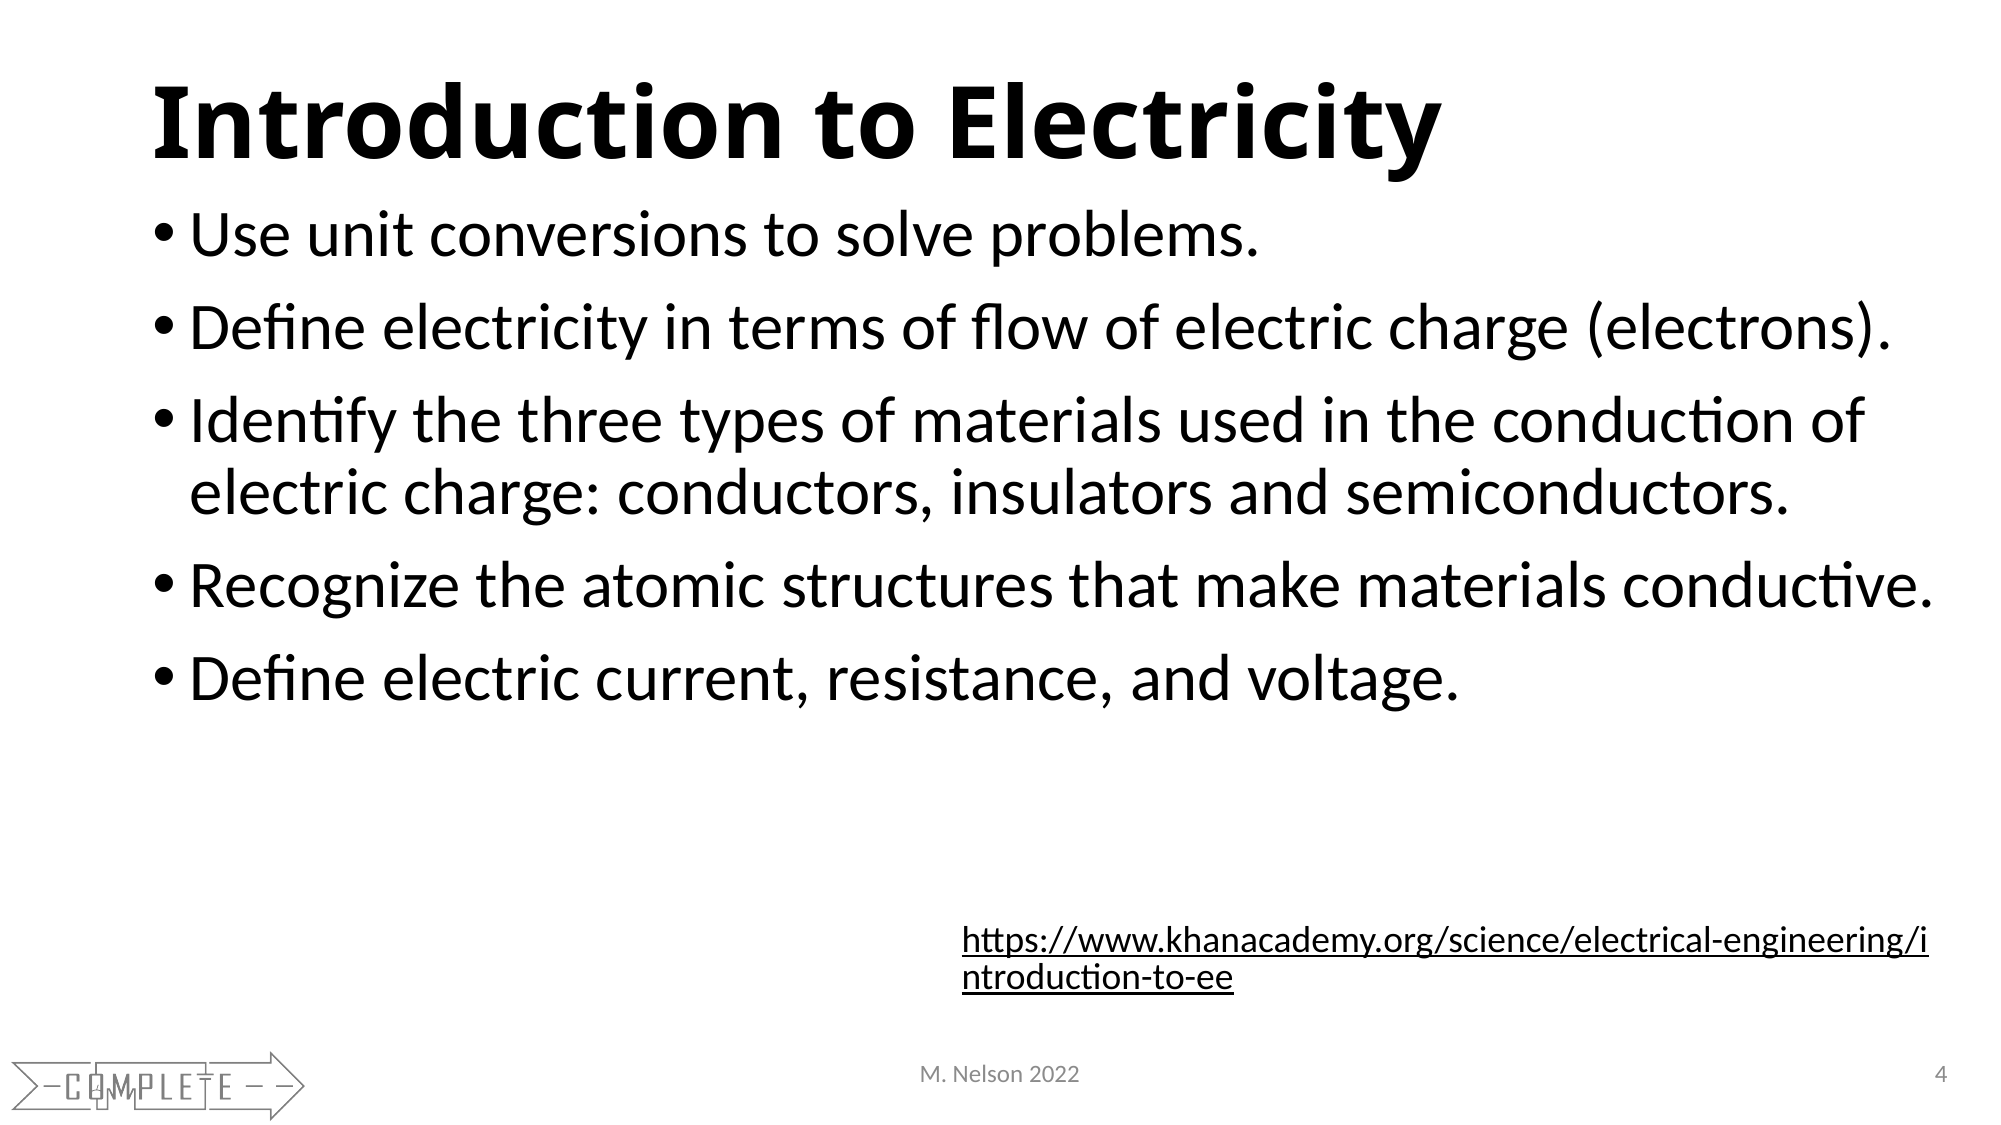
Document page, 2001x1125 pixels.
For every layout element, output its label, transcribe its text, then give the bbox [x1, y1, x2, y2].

slide_number 4 [1512, 1042, 1963, 1103]
text_box https://www.khanacademy.org/science/electrical-engineering/introduction-to-ee [946, 907, 1949, 1012]
list Use unit conversions to solve problems. Define electricity in terms of flow of electric charge (electrons). Identify the three types of materials used in the conduction of electric charge: conductors, insulators and semiconductors. Recognize the atomic structures that make materials conductive. Define electric current, resistance, and voltage. [137, 191, 1963, 1014]
title Introduction to Electricity [137, 59, 1863, 191]
footer M. Nelson 2022 [662, 1042, 1338, 1103]
picture [0, 1035, 309, 1125]
